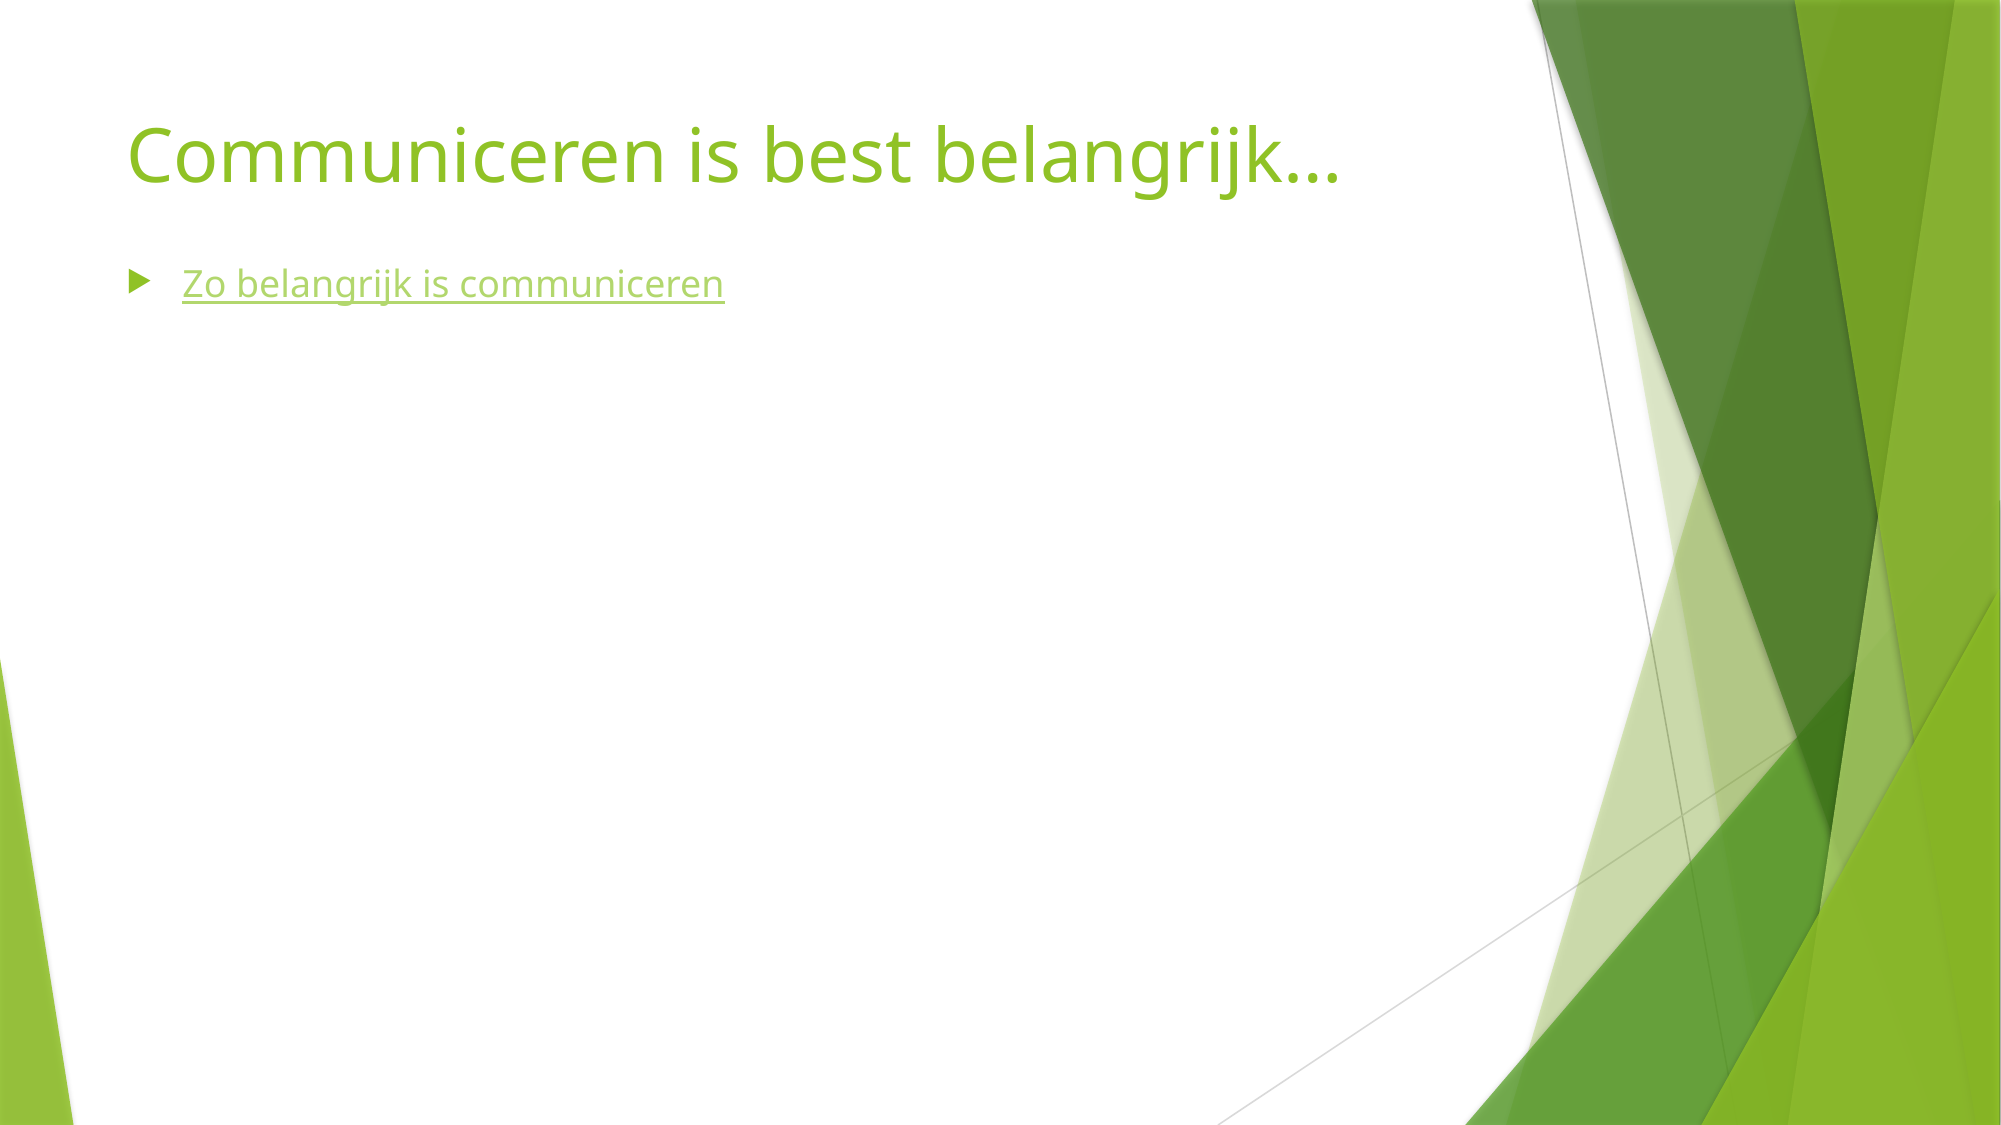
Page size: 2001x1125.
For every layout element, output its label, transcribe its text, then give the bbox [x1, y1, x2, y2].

title Communiceren is best belangrijk… [111, 99, 1522, 223]
list Zo belangrijk is communiceren [111, 252, 1522, 992]
